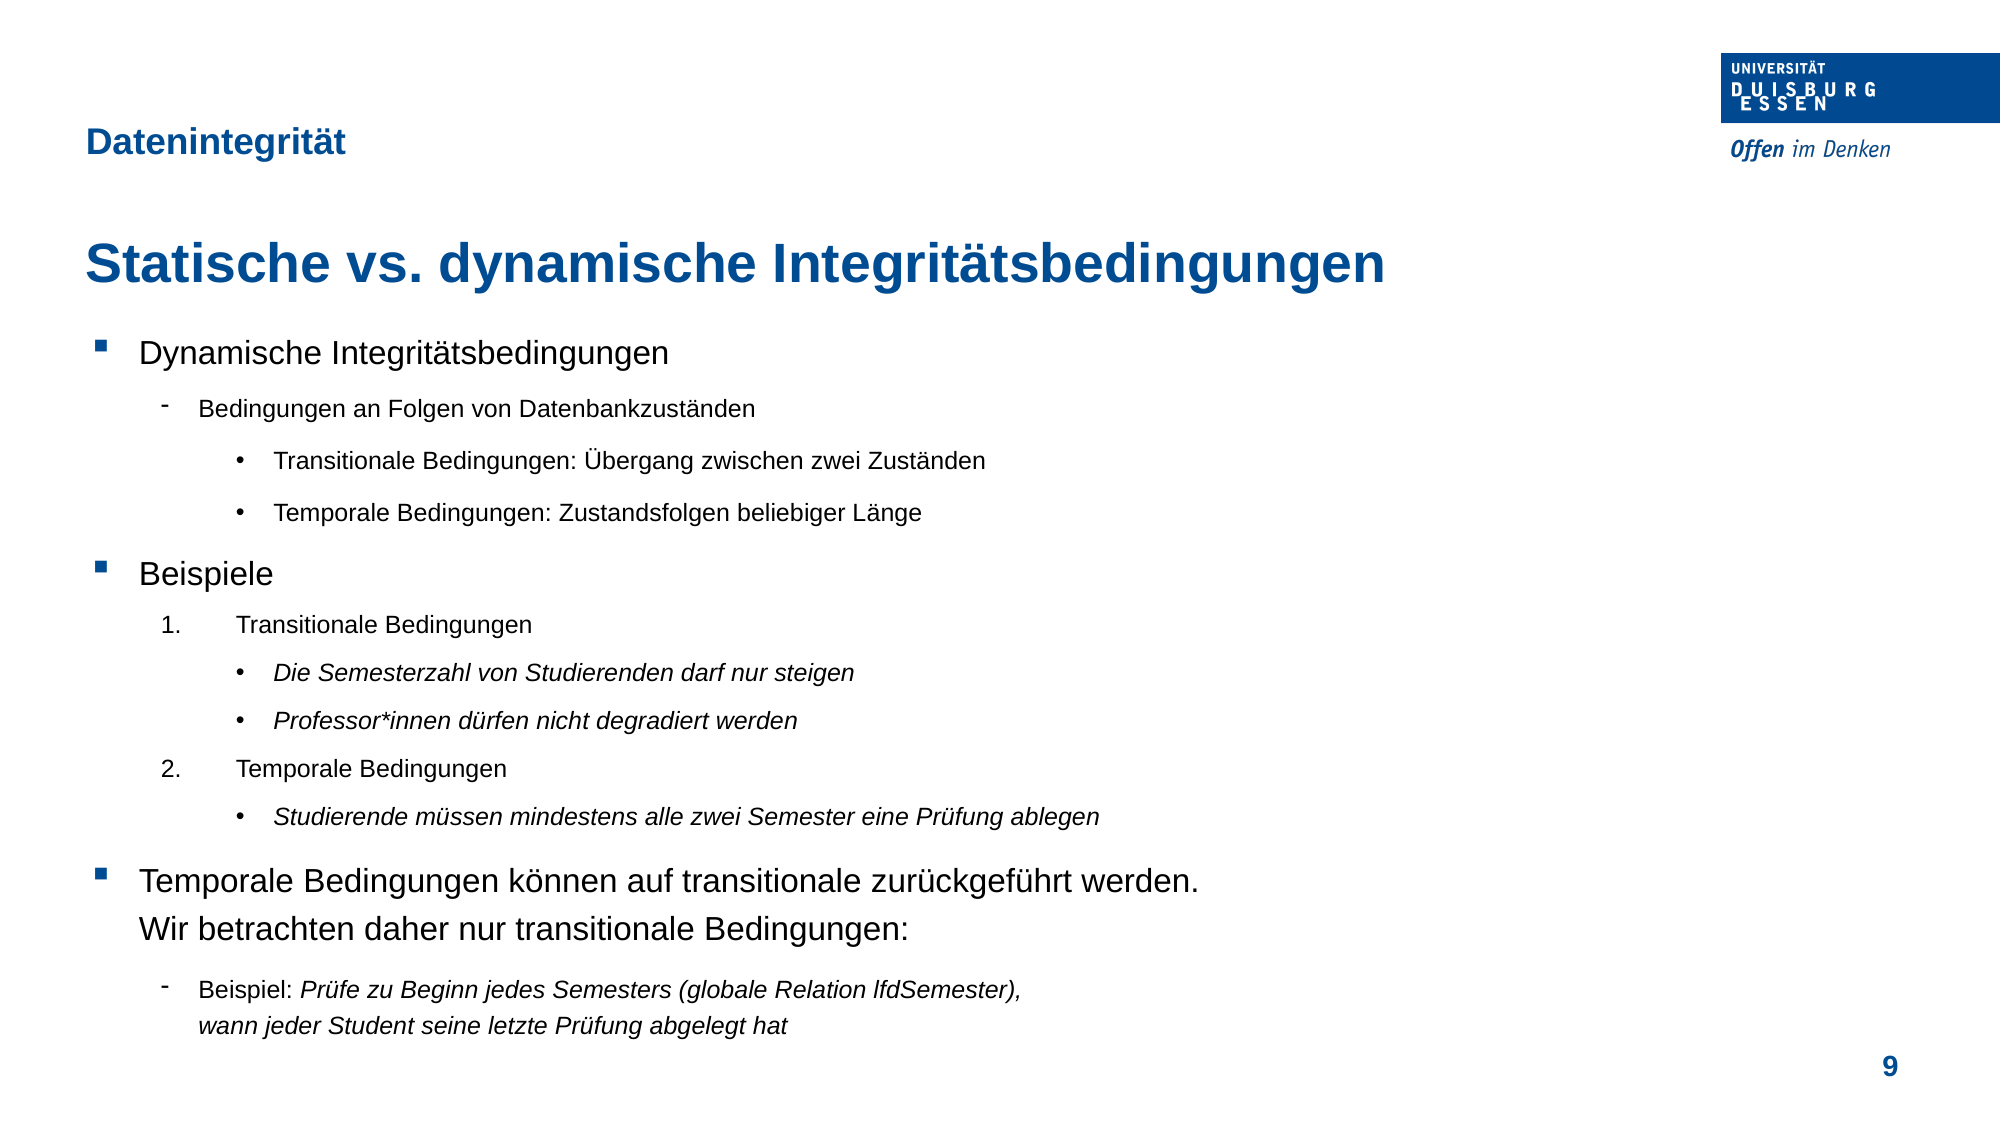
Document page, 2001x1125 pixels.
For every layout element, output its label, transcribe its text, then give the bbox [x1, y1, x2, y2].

picture [1721, 53, 2000, 162]
list Datenintegrität [85, 122, 1694, 163]
list Statische vs. dynamische Integritätsbedingungen [85, 227, 1694, 303]
slide_number 9 [1677, 1039, 1914, 1081]
list Dynamische Integritätsbedingungen Bedingungen an Folgen von Datenbankzuständen Transitionale Bedingungen: Übergang zwischen zwei Zuständen Temporale Bedingungen: Zustandsfolgen beliebiger Länge Beispiele Transitionale Bedingungen Die Semesterzahl von Studierenden darf nur steigen Professor*innen dürfen nicht degradiert werden Temporale Bedingungen Studierende müssen mindestens alle zwei Semester eine Prüfung ablegen Temporale Bedingungen können auf transitionale zurückgeführt werden. Wir betrachten daher nur transitionale Bedingungen: Beispiel: Prüfe zu Beginn jedes Semesters (globale Relation lfdSemester), wann jeder Student seine letzte Prüfung abgelegt hat [85, 323, 1827, 1040]
